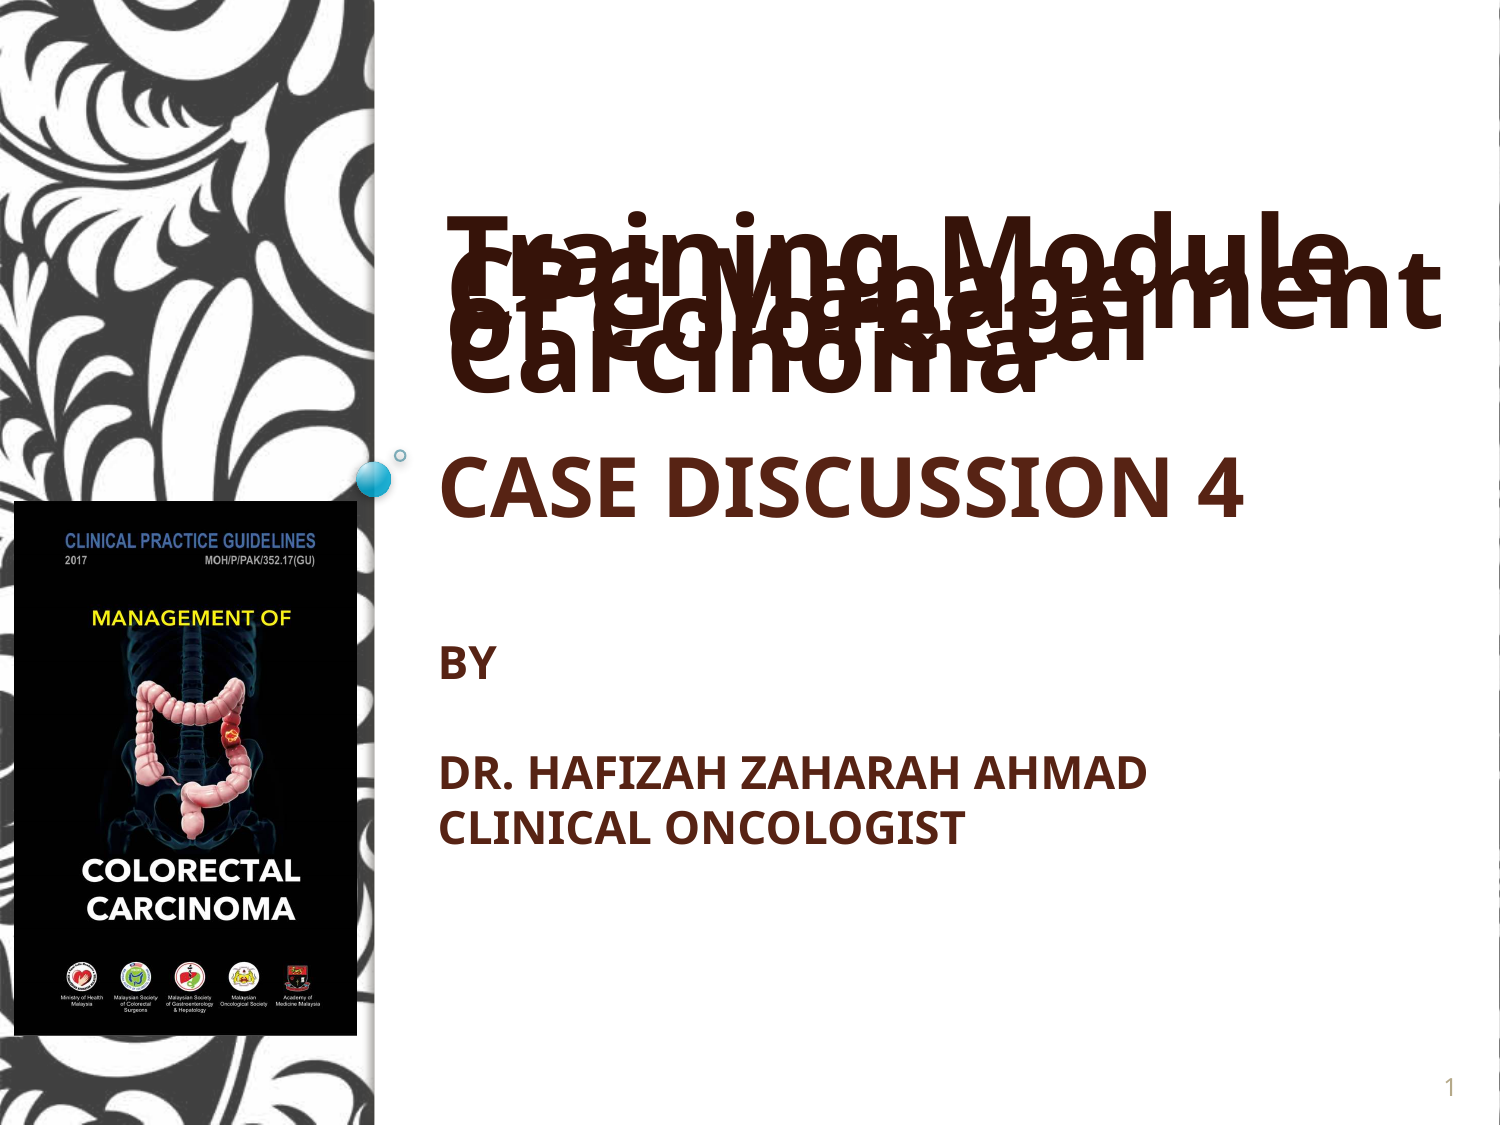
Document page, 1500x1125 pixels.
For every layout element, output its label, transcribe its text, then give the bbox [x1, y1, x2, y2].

picture [14, 501, 358, 1036]
slide_number 1 [1413, 1034, 1488, 1113]
title CASE DISCUSSION 4 by DR. HAFIZAH ZAHARAH AHMAD CLINICAL ONCOLOGIST [422, 426, 1473, 988]
list Training Module CPG Management of Colorectal Carcinoma [422, 174, 1473, 423]
